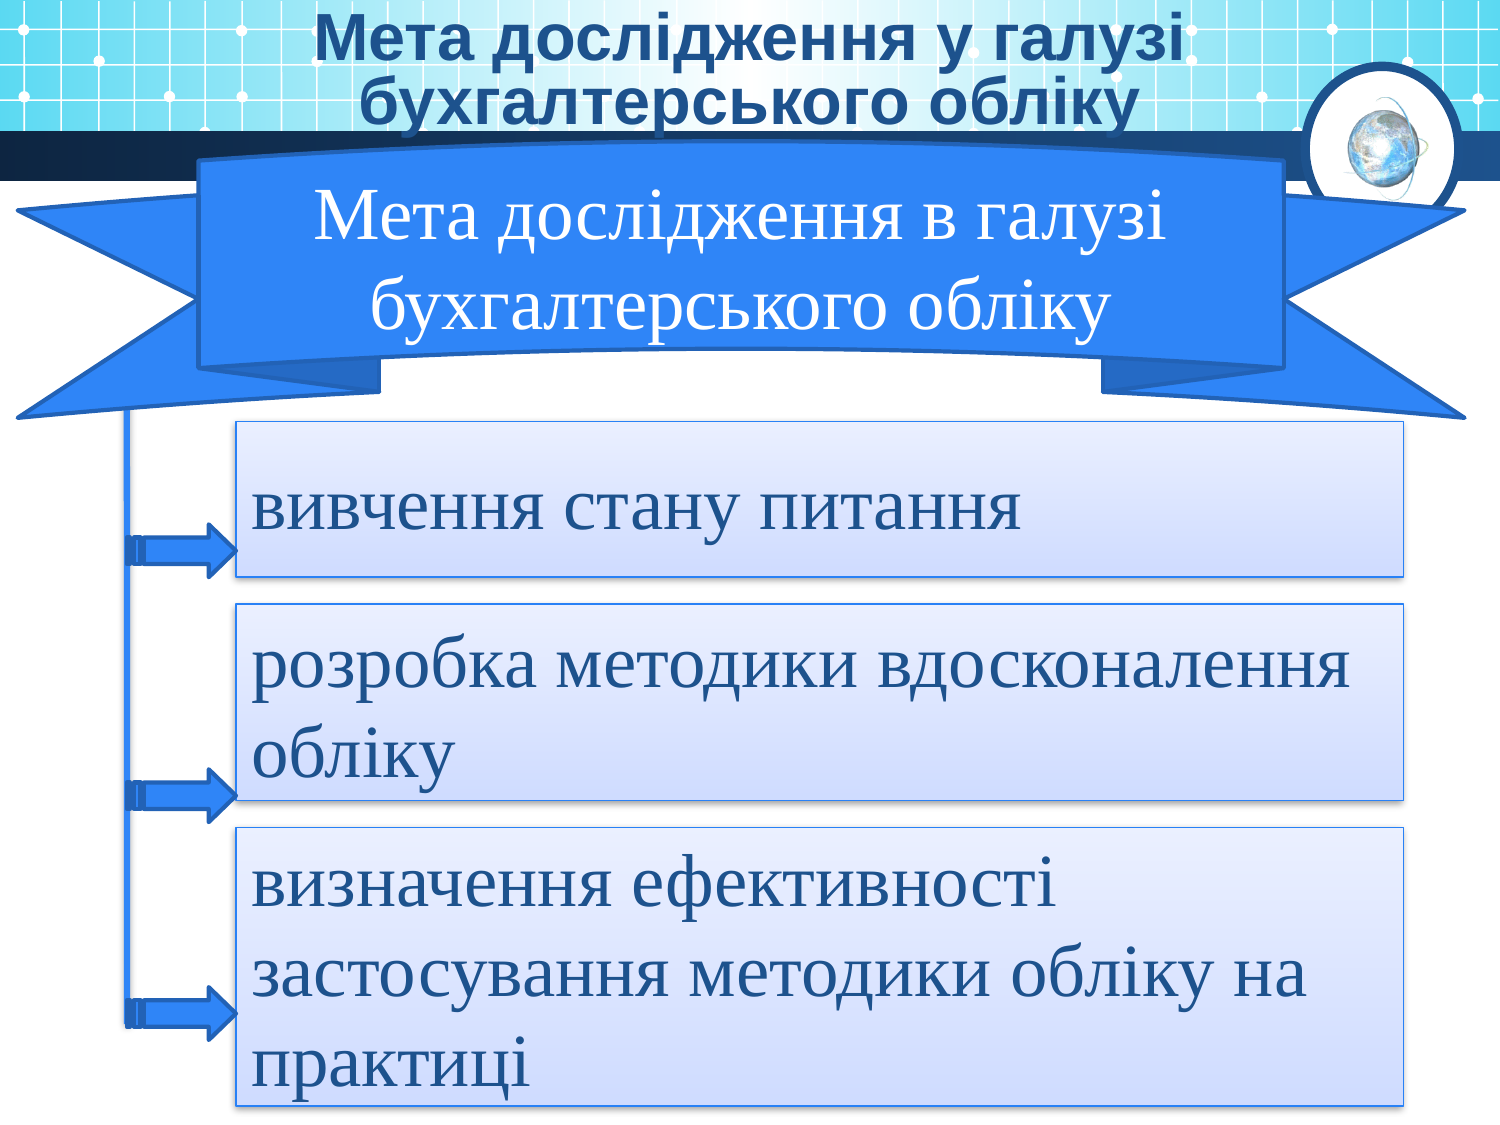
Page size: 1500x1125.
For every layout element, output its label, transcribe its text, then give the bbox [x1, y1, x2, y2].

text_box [17, 140, 1465, 1107]
text_box Мета дослідження у галузі бухгалтерського обліку [35, 2, 1465, 140]
